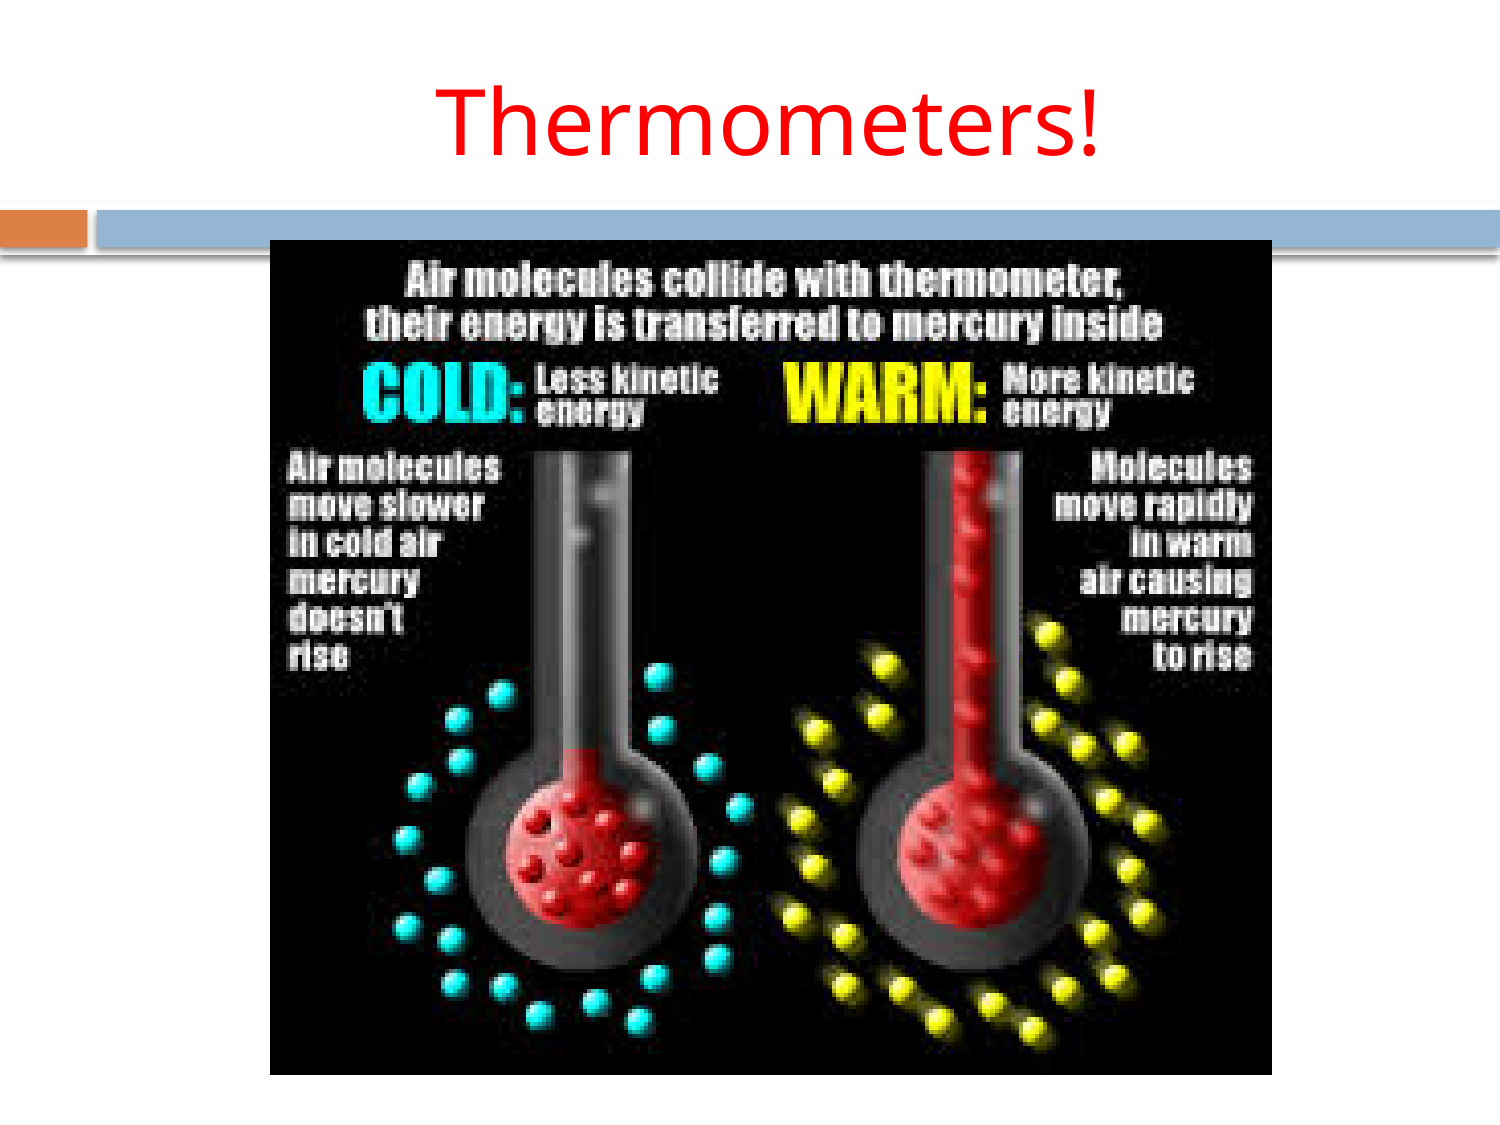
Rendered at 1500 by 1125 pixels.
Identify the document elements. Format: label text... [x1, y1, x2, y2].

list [269, 239, 1273, 1076]
title Thermometers! [100, 37, 1438, 200]
